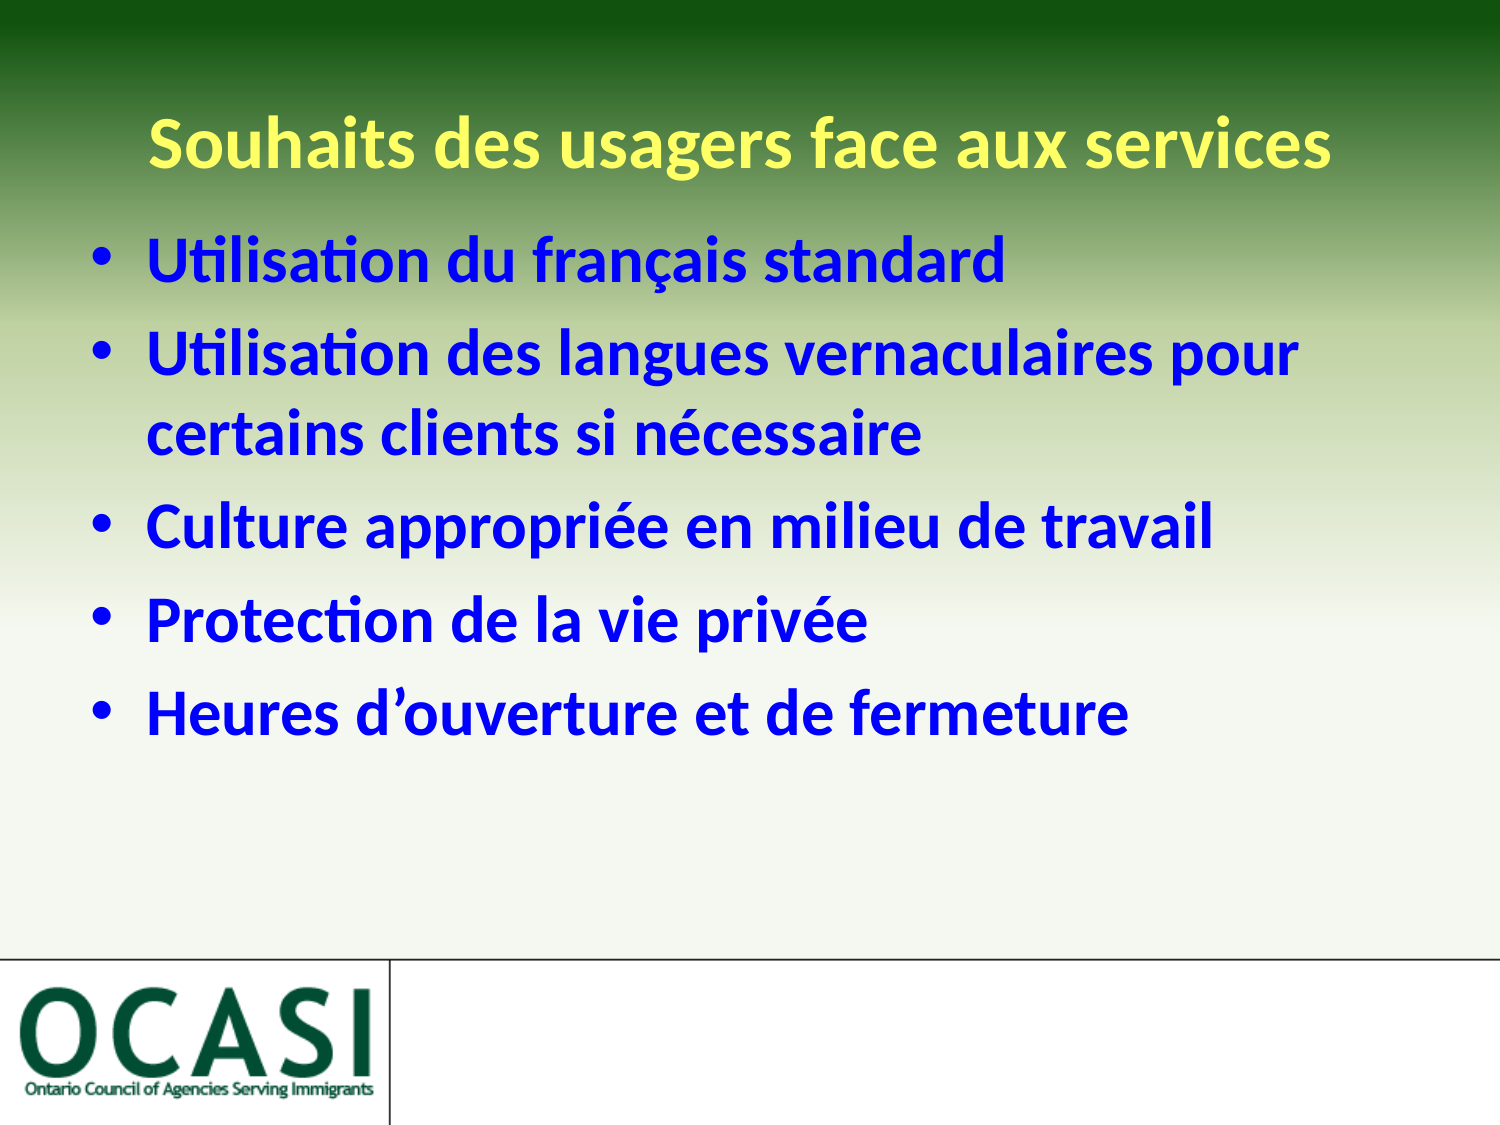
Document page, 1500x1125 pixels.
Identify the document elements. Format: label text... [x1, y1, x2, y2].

list Utilisation du français standard Utilisation des langues vernaculaires pour certains clients si nécessaire Culture appropriée en milieu de travail Protection de la vie privée Heures d’ouverture et de fermeture [75, 208, 1425, 953]
picture [0, 0, 1500, 1125]
title Souhaits des usagers face aux services [75, 45, 1425, 208]
